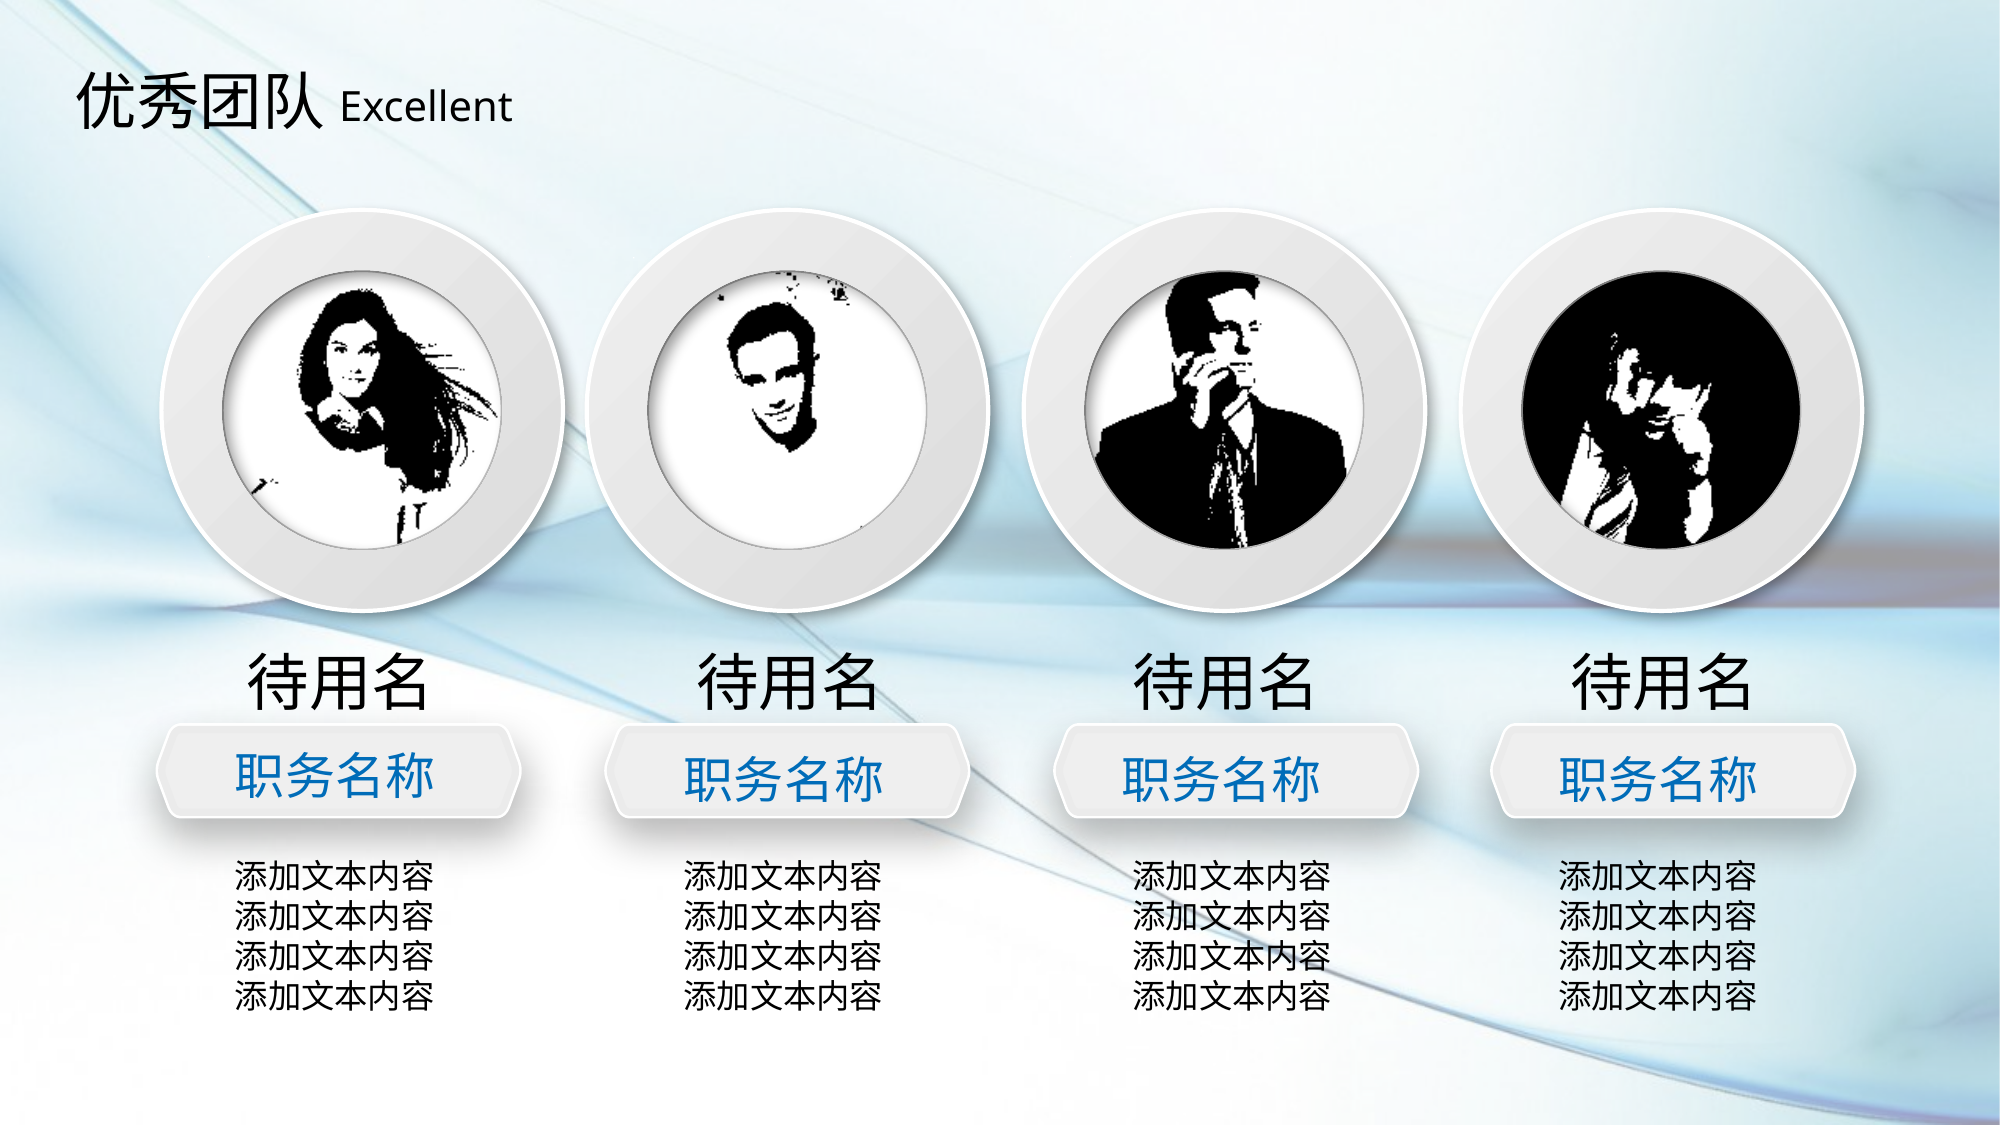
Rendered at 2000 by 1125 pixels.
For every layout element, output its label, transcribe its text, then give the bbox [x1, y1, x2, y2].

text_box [1495, 729, 1851, 813]
text_box 待用名 [1117, 635, 1355, 725]
text_box 待用名 [1555, 635, 1792, 725]
text_box 添加文本内容 添加文本内容 添加文本内容 添加文本内容 [1543, 847, 1780, 1023]
text_box 添加文本内容 添加文本内容 添加文本内容 添加文本内容 [668, 847, 906, 1023]
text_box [161, 209, 564, 612]
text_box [161, 729, 517, 813]
text_box 添加文本内容 添加文本内容 添加文本内容 添加文本内容 [220, 847, 457, 1023]
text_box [586, 209, 989, 612]
text_box Excellent [324, 72, 528, 137]
text_box 待用名 [681, 635, 918, 725]
text_box 待用名 [232, 635, 469, 725]
text_box 优秀团队 [60, 54, 340, 145]
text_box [1023, 209, 1426, 612]
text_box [1460, 209, 1863, 612]
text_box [1058, 729, 1414, 813]
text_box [609, 729, 965, 813]
text_box 添加文本内容 添加文本内容 添加文本内容 添加文本内容 [1117, 847, 1355, 1023]
